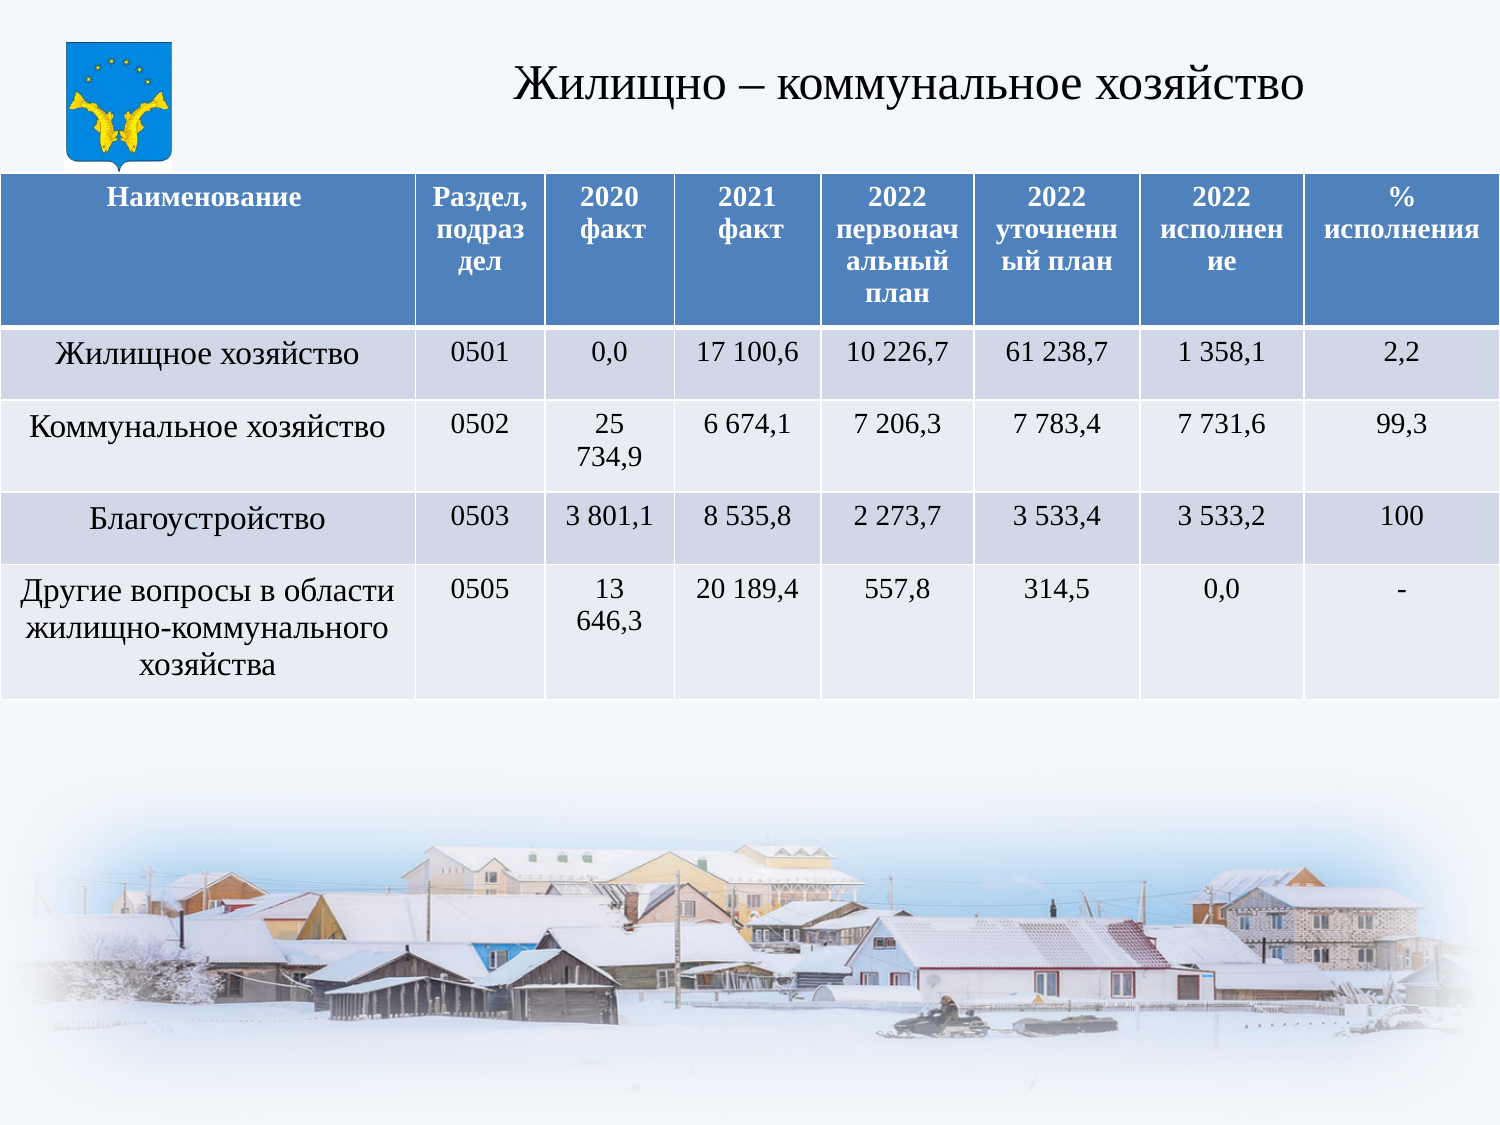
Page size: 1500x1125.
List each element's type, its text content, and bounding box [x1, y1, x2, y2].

table_cell 7 783,4 [975, 401, 1139, 491]
table_cell 1 358,1 [1141, 330, 1303, 399]
picture [0, 763, 1500, 1125]
table_cell - [1305, 565, 1499, 699]
table_cell 3 533,4 [975, 493, 1139, 564]
table_header 2022 уточненный план [975, 174, 1139, 325]
table_header 2021 факт [675, 174, 820, 325]
table_cell 557,8 [822, 565, 973, 699]
table_cell 20 189,4 [675, 565, 820, 699]
table_cell 100 [1305, 493, 1499, 564]
table_cell 0502 [416, 401, 544, 491]
table_cell 7 206,3 [822, 401, 973, 491]
table_header % исполнения [1305, 174, 1499, 325]
table_cell 8 535,8 [675, 493, 820, 564]
table_cell 314,5 [975, 565, 1139, 699]
table_cell 0501 [416, 330, 544, 399]
table_cell 6 674,1 [675, 401, 820, 491]
table_cell Благоустройство [1, 493, 415, 564]
table_cell 25 734,9 [546, 401, 674, 491]
picture [64, 42, 172, 173]
text_box Жилищно – коммунальное хозяйство [371, 42, 1447, 118]
table_cell 10 226,7 [822, 330, 973, 399]
table_cell Жилищное хозяйство [1, 330, 415, 399]
table_cell Другие вопросы в области жилищно-коммунального хозяйства [1, 565, 415, 699]
table_cell 17 100,6 [675, 330, 820, 399]
table_cell Коммунальное хозяйство [1, 401, 415, 491]
table_header 2022 исполнение [1141, 174, 1303, 325]
table_cell 3 801,1 [546, 493, 674, 564]
table_header Раздел, подраздел [416, 174, 544, 325]
table_cell 0503 [416, 493, 544, 564]
table_cell 0,0 [546, 330, 674, 399]
table_header Наименование [1, 174, 415, 325]
table_cell 3 533,2 [1141, 493, 1303, 564]
table_cell 0,0 [1141, 565, 1303, 699]
table_cell 13 646,3 [546, 565, 674, 699]
table_cell 61 238,7 [975, 330, 1139, 399]
table_cell 7 731,6 [1141, 401, 1303, 491]
table_cell 2 273,7 [822, 493, 973, 564]
table_cell 0505 [416, 565, 544, 699]
table_cell 99,3 [1305, 401, 1499, 491]
table_cell 2,2 [1305, 330, 1499, 399]
table_header 2022 первоначальный план [822, 174, 973, 325]
table_header 2020 факт [546, 174, 674, 325]
